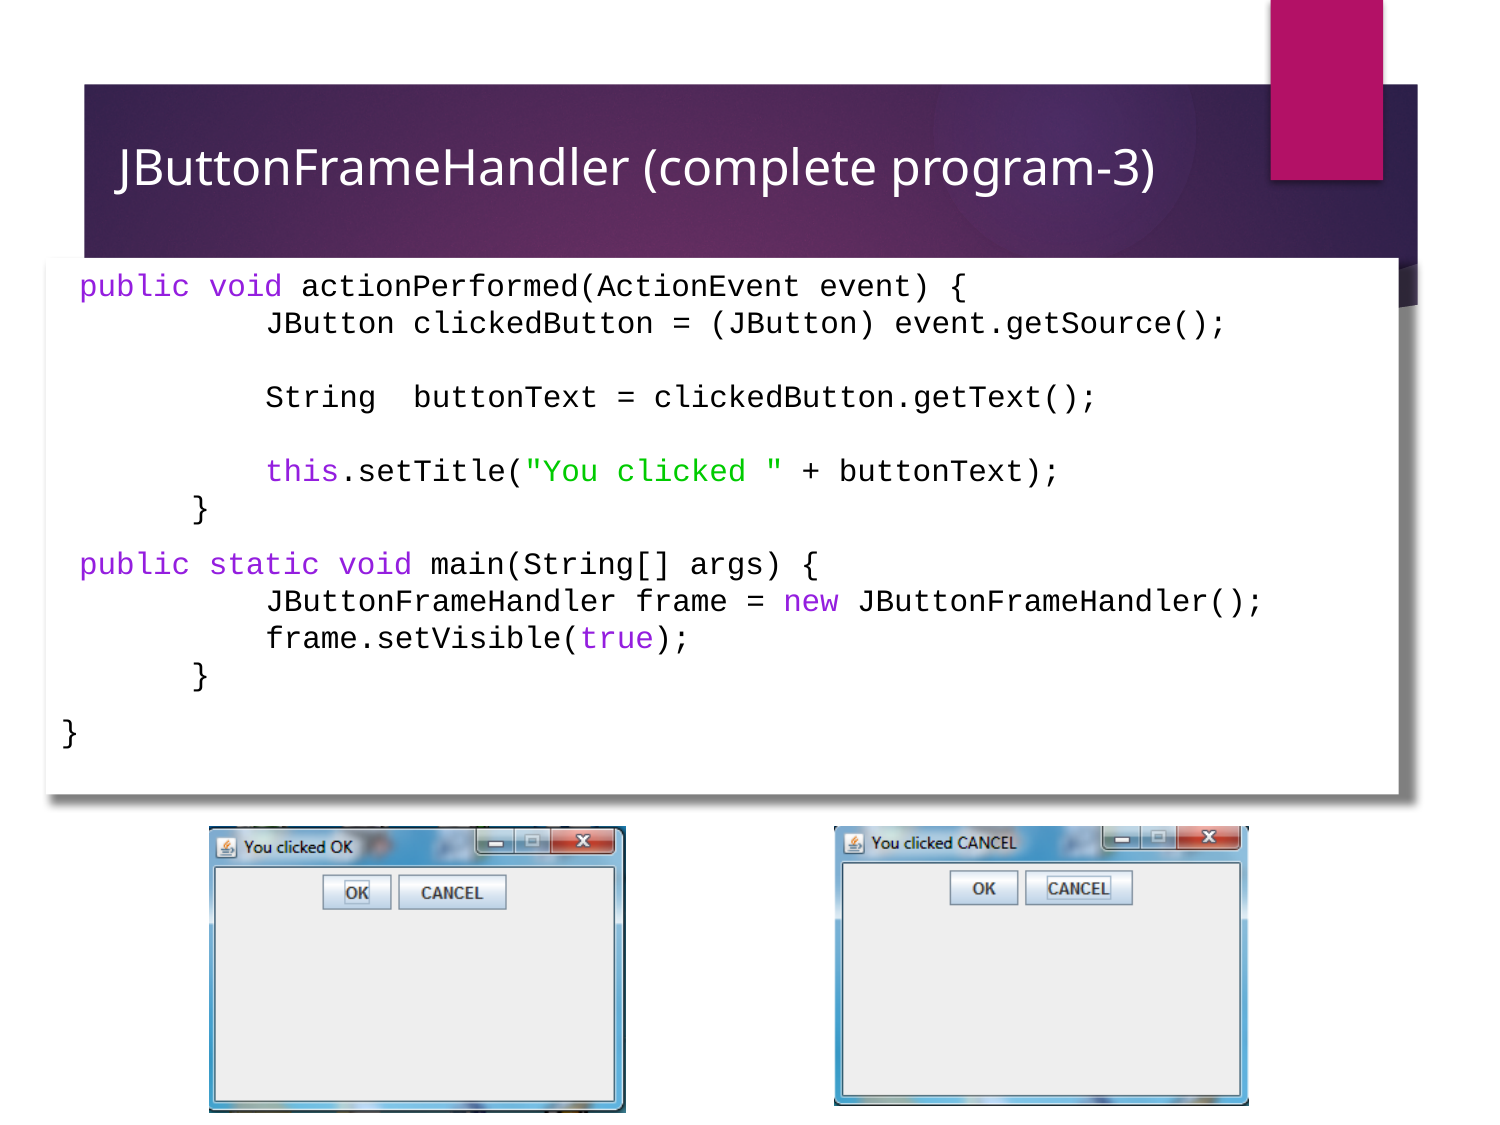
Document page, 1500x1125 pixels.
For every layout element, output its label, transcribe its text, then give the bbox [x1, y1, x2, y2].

picture [209, 825, 626, 1113]
title JButtonFrameHandler (complete program-3) [103, 102, 1317, 228]
list public void actionPerformed(ActionEvent event) { JButton clickedButton = (JButton) event.getSource(); String buttonText = clickedButton.getText(); this.setTitle("You clicked " + buttonText); } public static void main(String[] args) { JButtonFrameHandler frame = new JButtonFrameHandler(); frame.setVisible(true); } } [45, 257, 1399, 795]
picture [834, 826, 1249, 1107]
